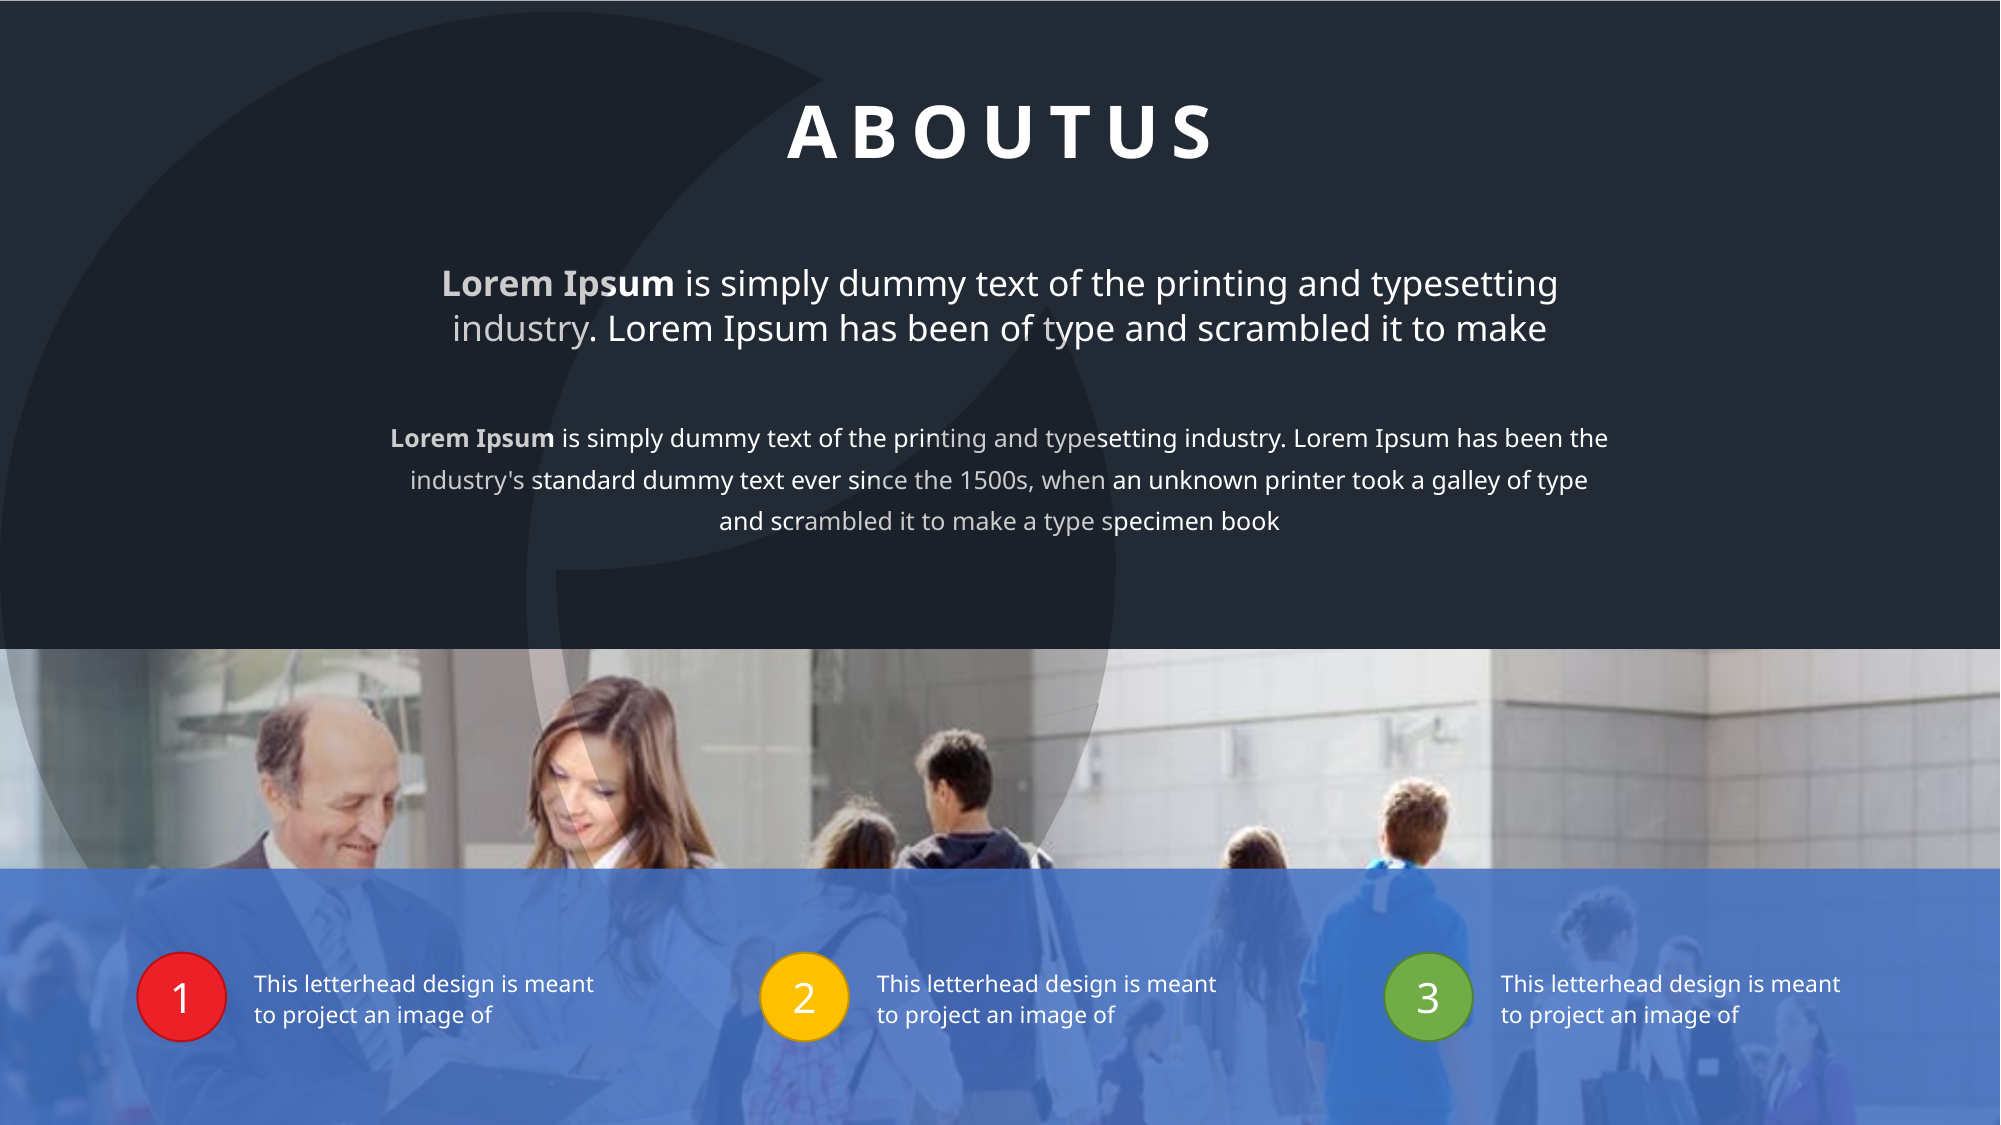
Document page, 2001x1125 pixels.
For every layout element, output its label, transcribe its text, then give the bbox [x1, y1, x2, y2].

text_box [0, 0, 2000, 649]
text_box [0, 11, 1119, 1125]
text_box Lorem Ipsum is simply dummy text of the printing and typesetting industry. Lorem Ipsum has been the industry's standard dummy text ever since the 1500s, when an unknown printer took a galley of type and scrambled it to make a type specimen book [1119, 403, 1628, 544]
picture [1119, 649, 2000, 1125]
title ABOUTUS [1119, 78, 1863, 191]
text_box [137, 952, 1863, 1042]
text_box Lorem Ipsum is simply dummy text of the printing and typesetting industry. Lorem Ipsum has been of type and scrambled it to make [1119, 249, 1619, 357]
